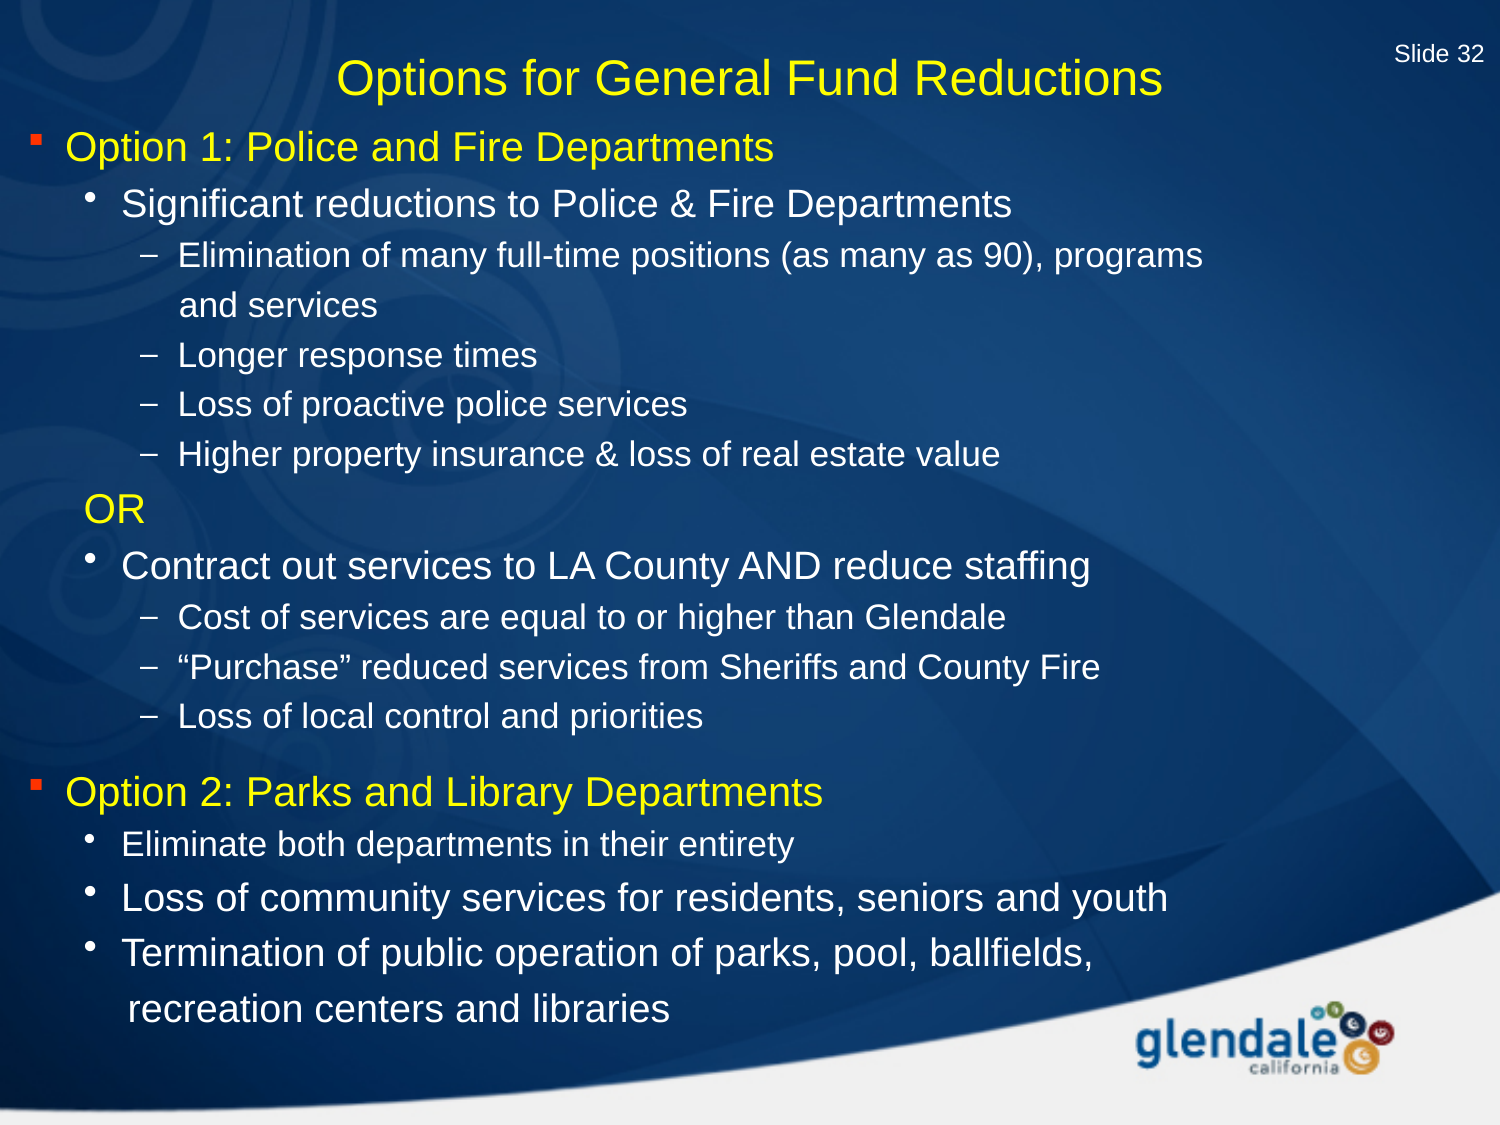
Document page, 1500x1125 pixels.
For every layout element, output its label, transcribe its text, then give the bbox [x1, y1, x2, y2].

title Options for General Fund Reductions [50, 37, 1450, 163]
slide_number Slide 32 [1149, 0, 1500, 75]
list Option 1: Police and Fire Departments Significant reductions to Police & Fire Departments Elimination of many full-time positions (as many as 90), programs and services Longer response times Loss of proactive police services Higher property insurance & loss of real estate value OR Contract out services to LA County AND reduce staffing Cost of services are equal to or higher than Glendale “Purchase” reduced services from Sheriffs and County Fire Loss of local control and priorities Option 2: Parks and Library Departments Eliminate both departments in their entirety Loss of community services for residents, seniors and youth Termination of public operation of parks, pool, ballfields, recreation centers and libraries [12, 112, 1425, 1038]
picture [0, 0, 1500, 1125]
